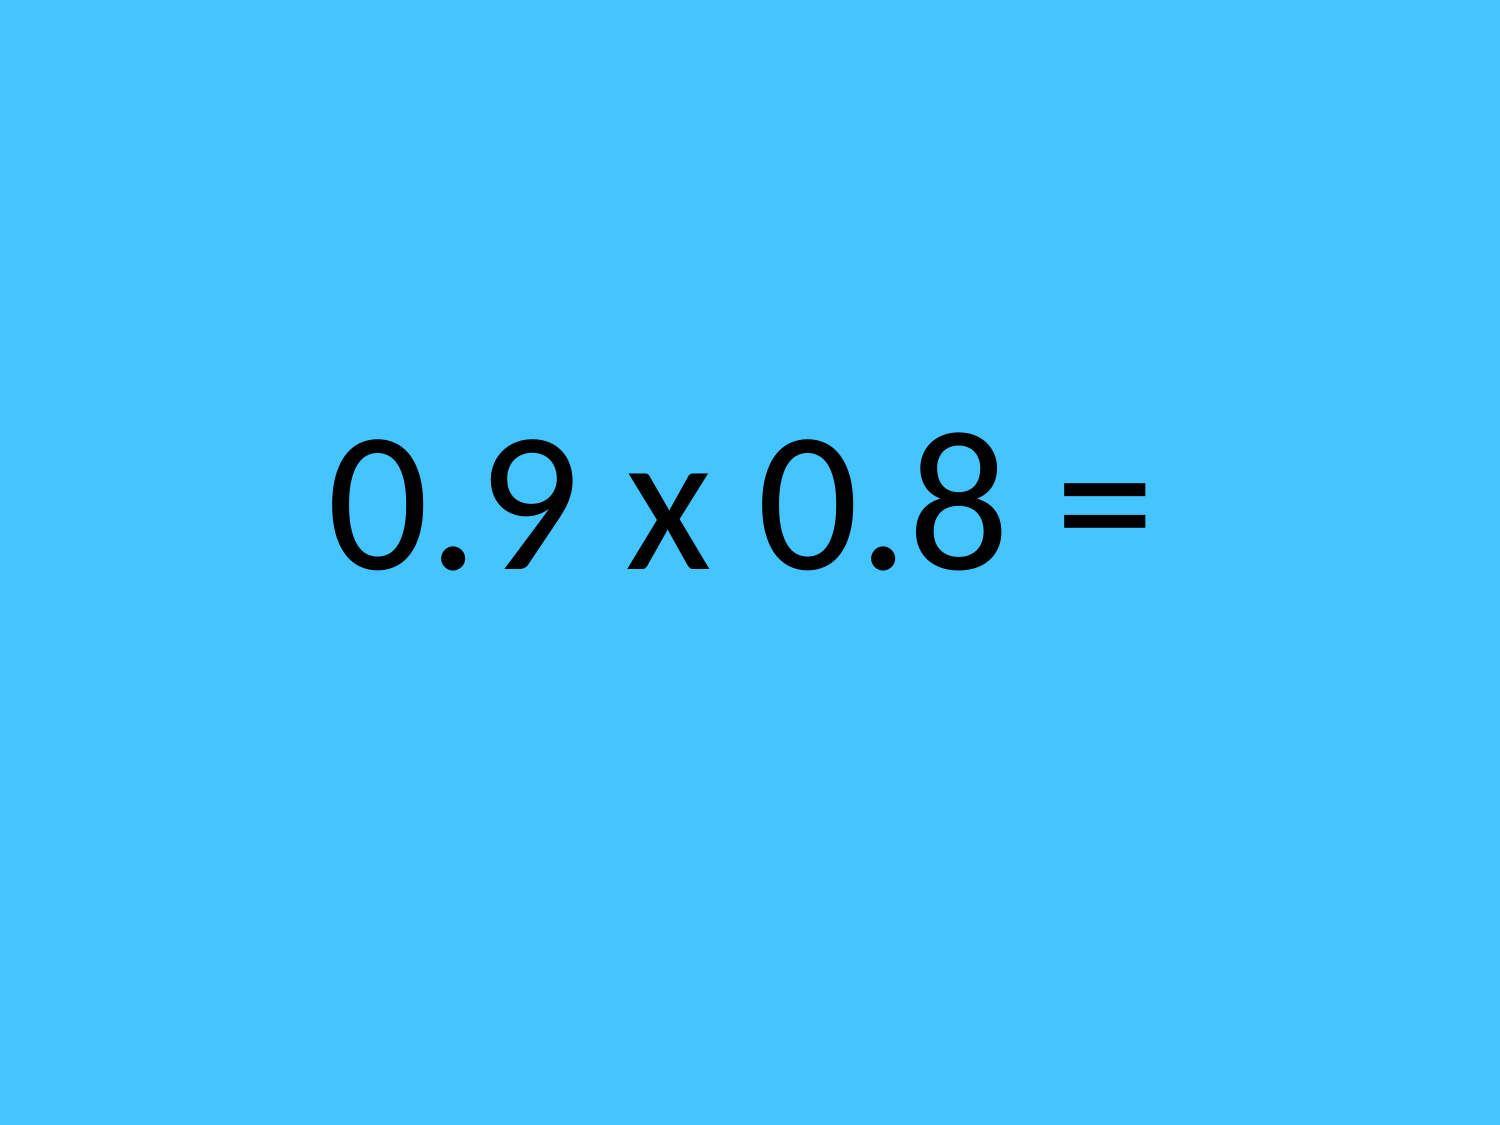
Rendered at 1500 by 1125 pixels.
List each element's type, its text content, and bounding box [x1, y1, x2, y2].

text_box 0.9 x 0.8 = [312, 362, 1200, 618]
